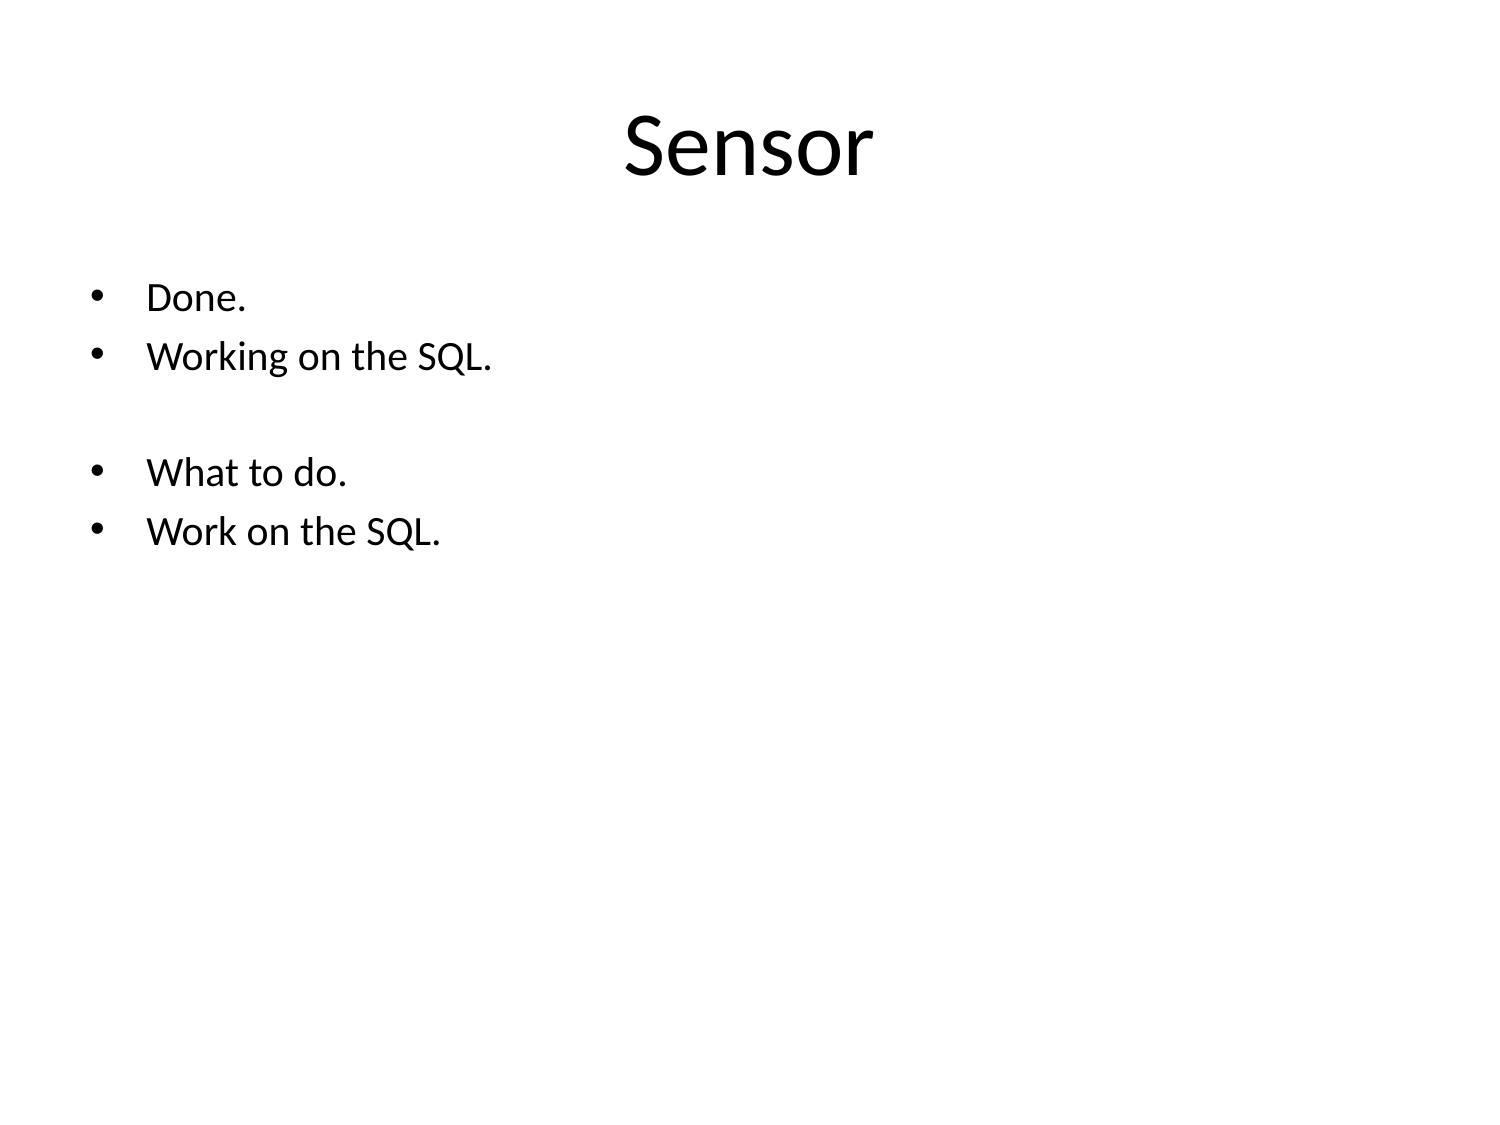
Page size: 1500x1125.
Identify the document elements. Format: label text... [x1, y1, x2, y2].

list Done. Working on the SQL. What to do. Work on the SQL. [75, 262, 1425, 1005]
title Sensor [75, 45, 1425, 233]
